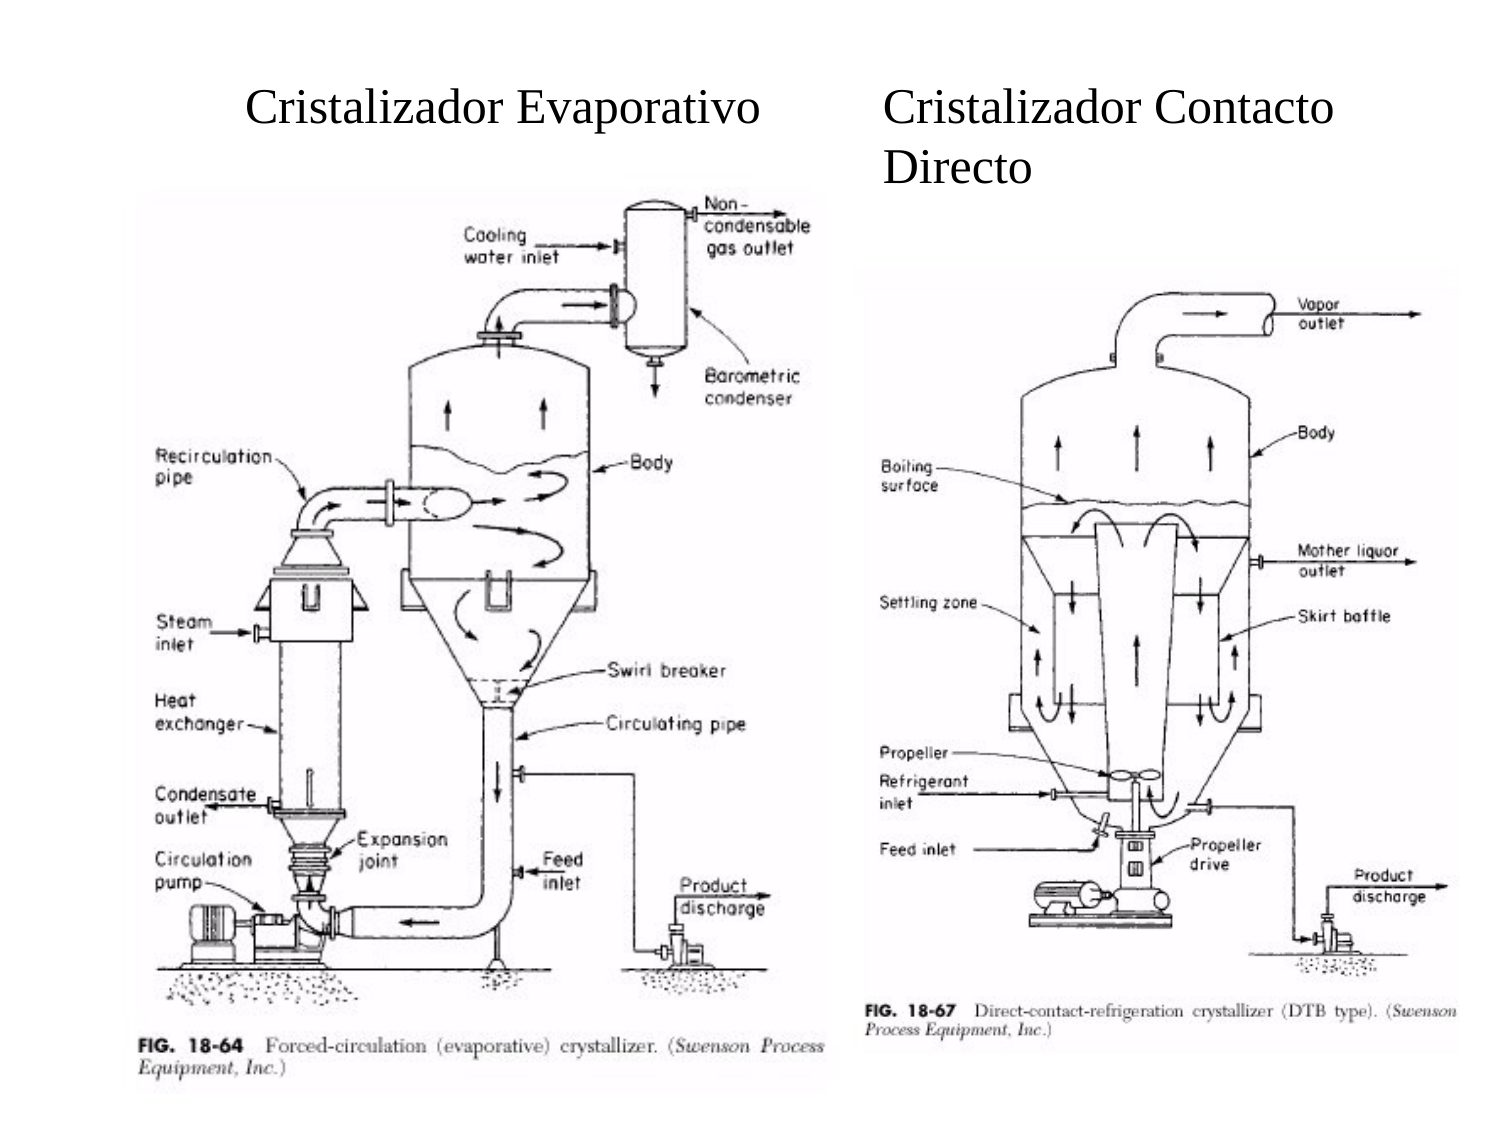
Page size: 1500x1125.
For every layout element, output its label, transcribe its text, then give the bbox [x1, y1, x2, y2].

picture [123, 172, 841, 1095]
text_box Cristalizador Evaporativo [230, 66, 821, 142]
text_box Cristalizador Contacto Directo [868, 66, 1459, 202]
picture [851, 266, 1500, 1066]
